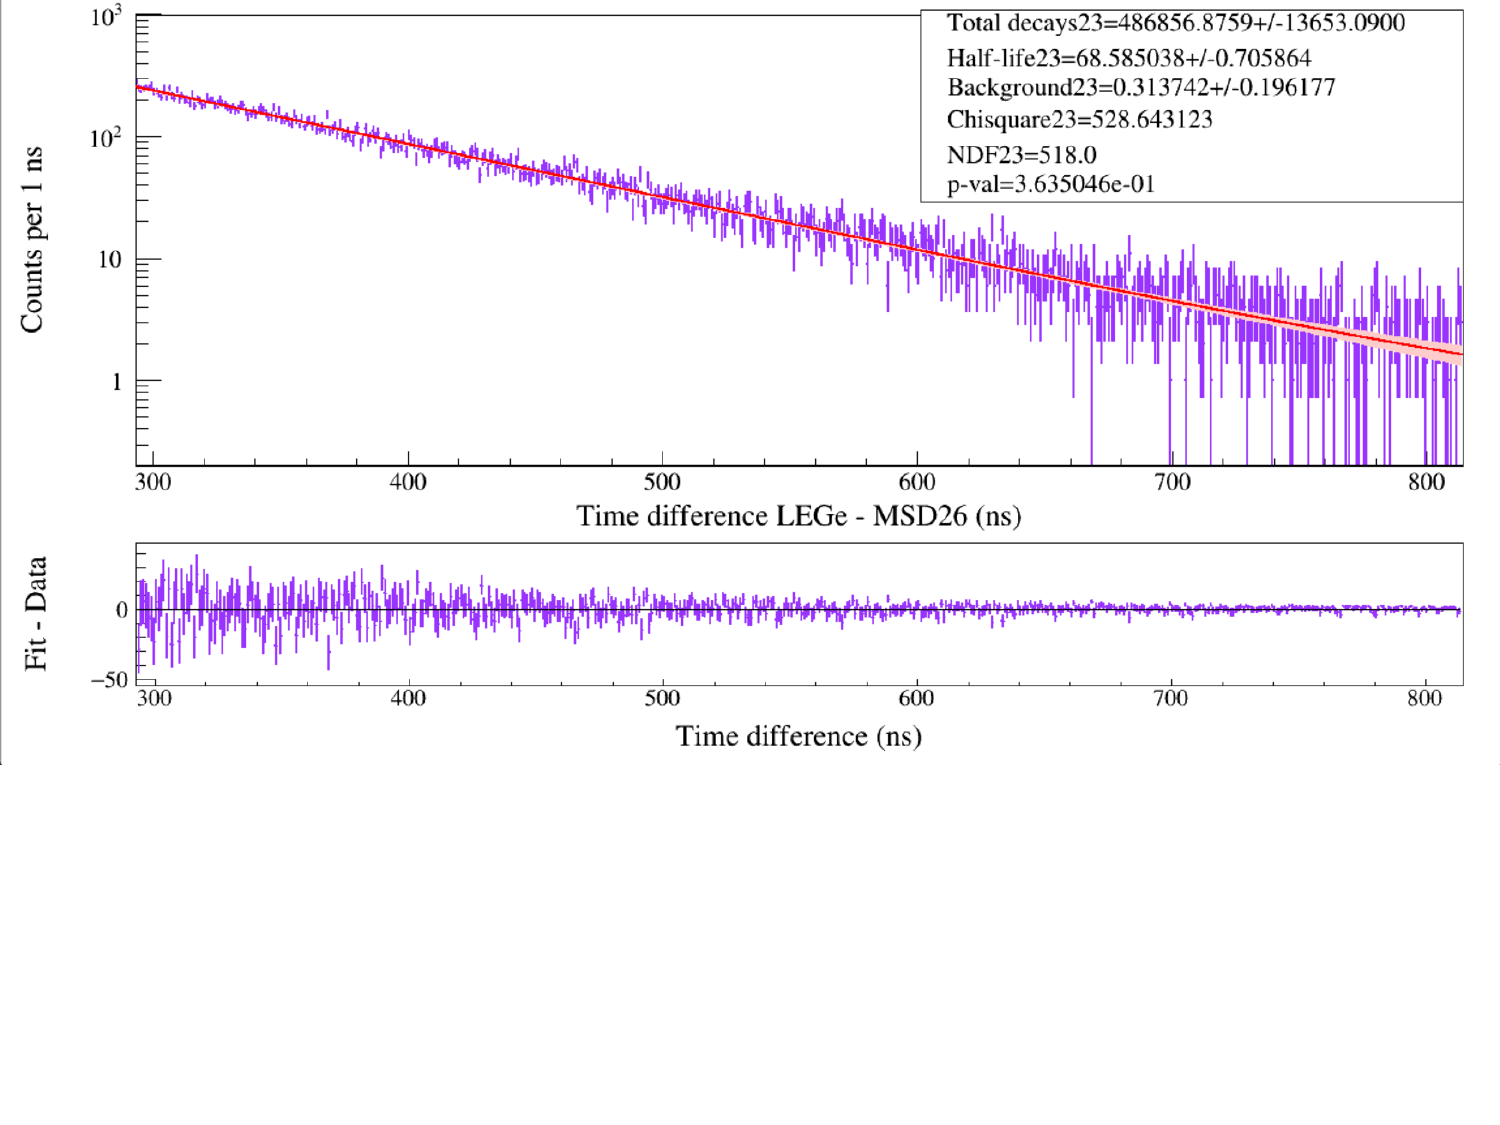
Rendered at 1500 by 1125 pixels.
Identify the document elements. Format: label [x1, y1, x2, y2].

picture [0, 0, 1500, 765]
